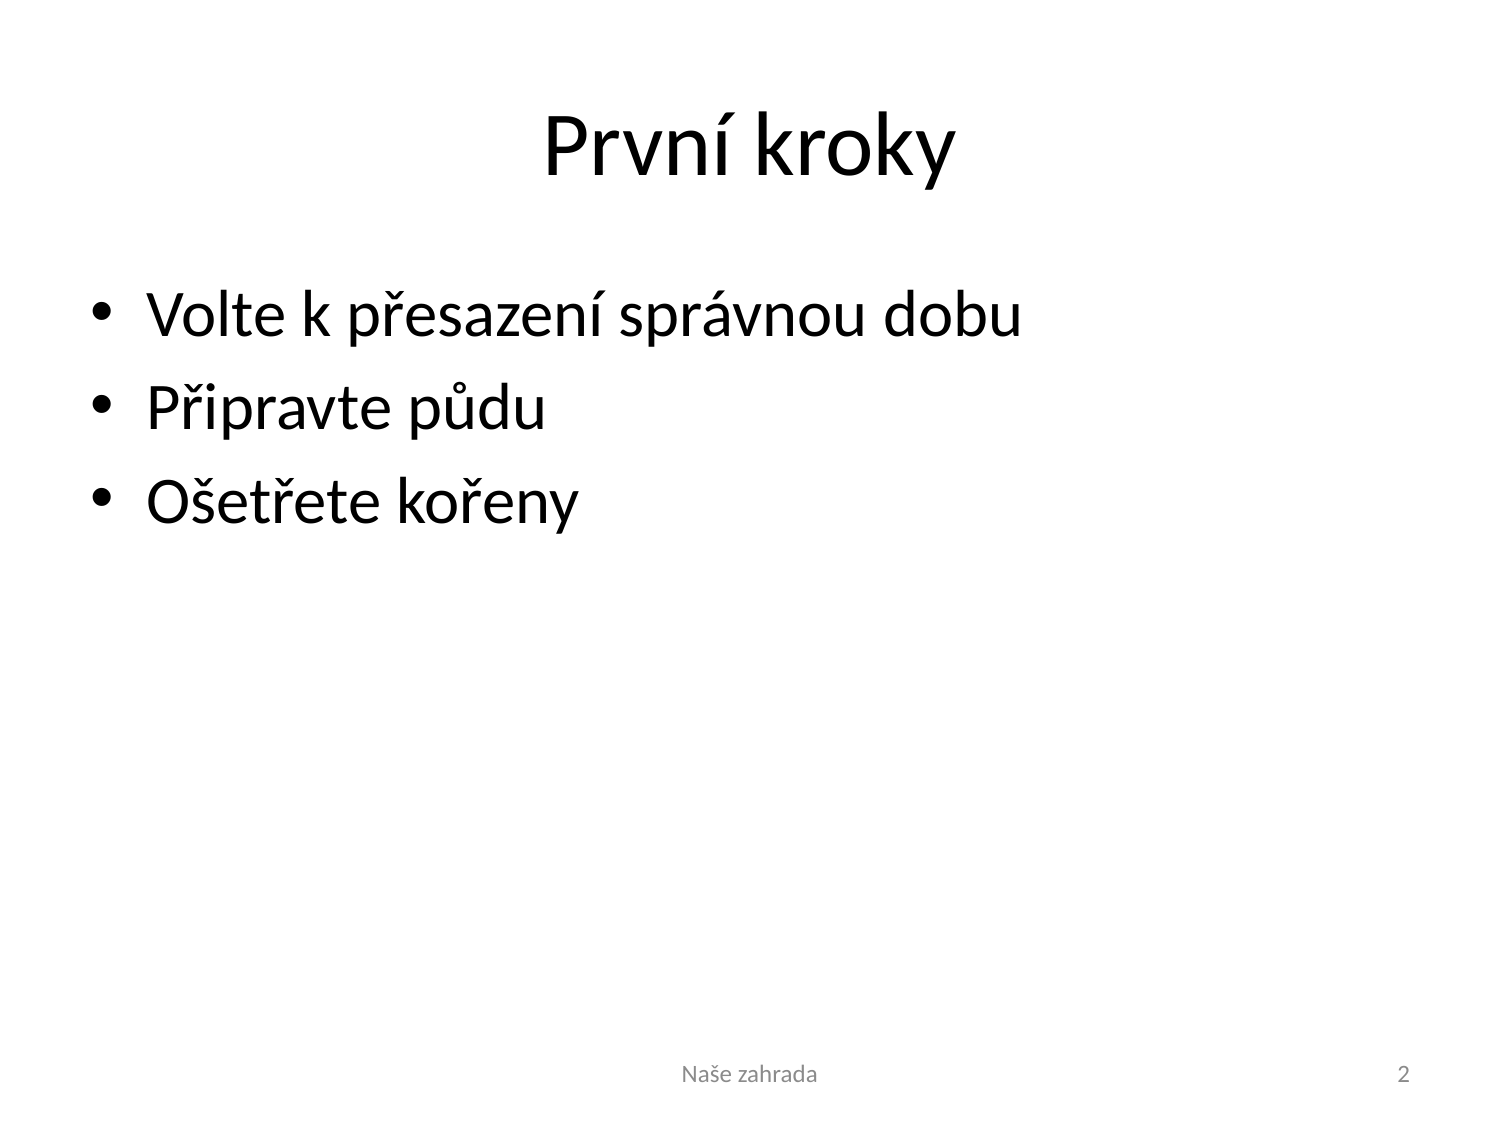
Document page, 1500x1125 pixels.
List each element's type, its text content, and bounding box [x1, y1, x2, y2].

list Volte k přesazení správnou dobu Připravte půdu Ošetřete kořeny [75, 262, 1425, 1005]
slide_number 2 [1074, 1042, 1425, 1103]
title První kroky [75, 45, 1425, 233]
footer Naše zahrada [512, 1042, 988, 1103]
